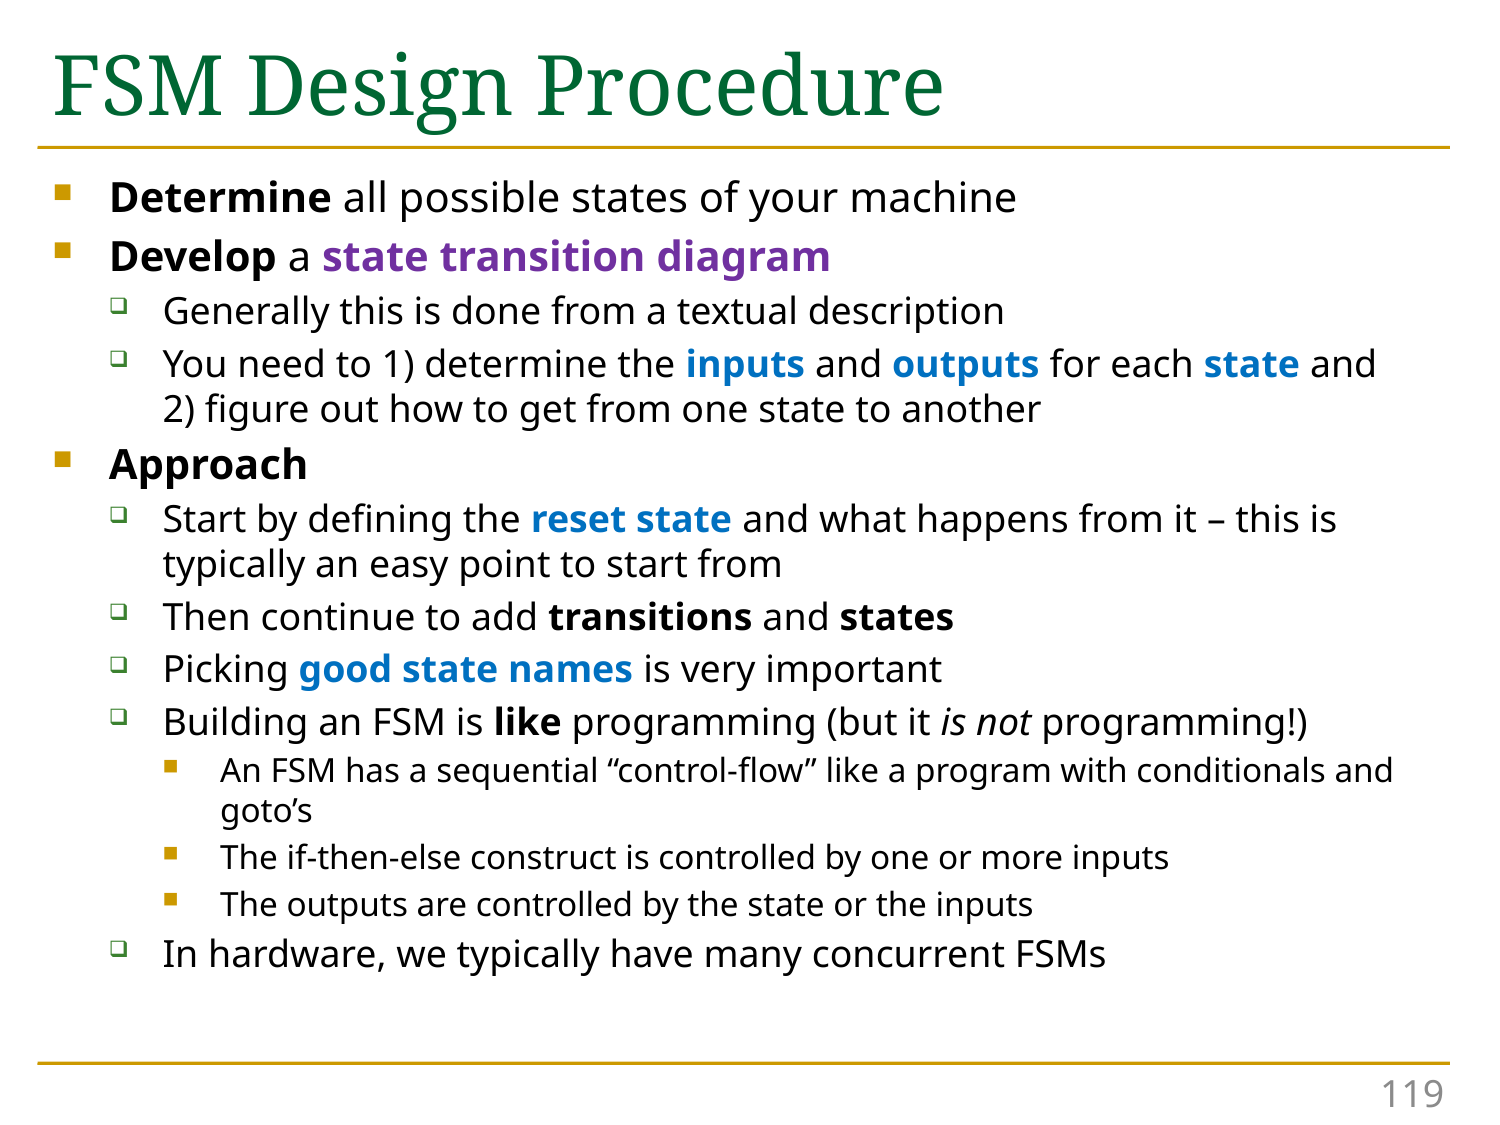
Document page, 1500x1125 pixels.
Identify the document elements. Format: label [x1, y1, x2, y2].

title [37, 24, 1450, 163]
slide_number [1121, 1066, 1460, 1125]
list [37, 163, 1450, 1016]
